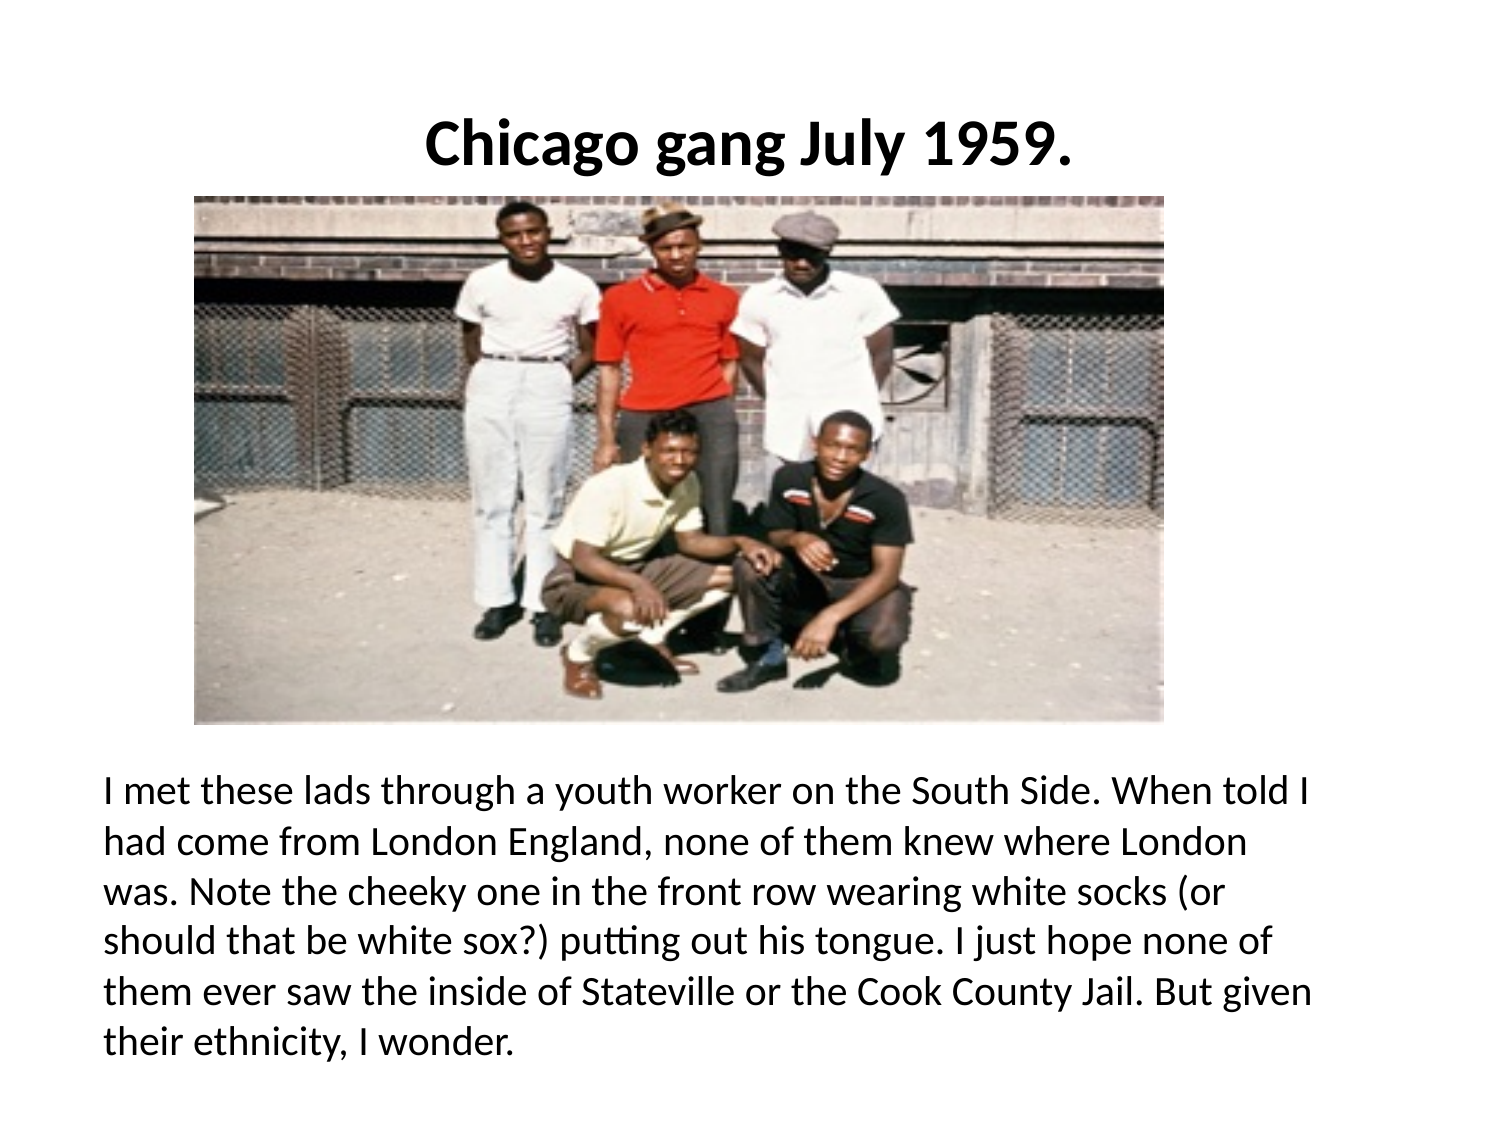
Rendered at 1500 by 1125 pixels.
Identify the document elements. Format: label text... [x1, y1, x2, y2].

title Chicago gang July 1959. [75, 45, 1425, 233]
picture [194, 196, 1164, 726]
text_box I met these lads through a youth worker on the South Side. When told I had come from London England, none of them knew where London was. Note the cheeky one in the front row wearing white socks (or should that be white sox?) putting out his tongue. I just hope none of them ever saw the inside of Stateville or the Cook County Jail. But given their ethnicity, I wonder. [88, 755, 1329, 1071]
